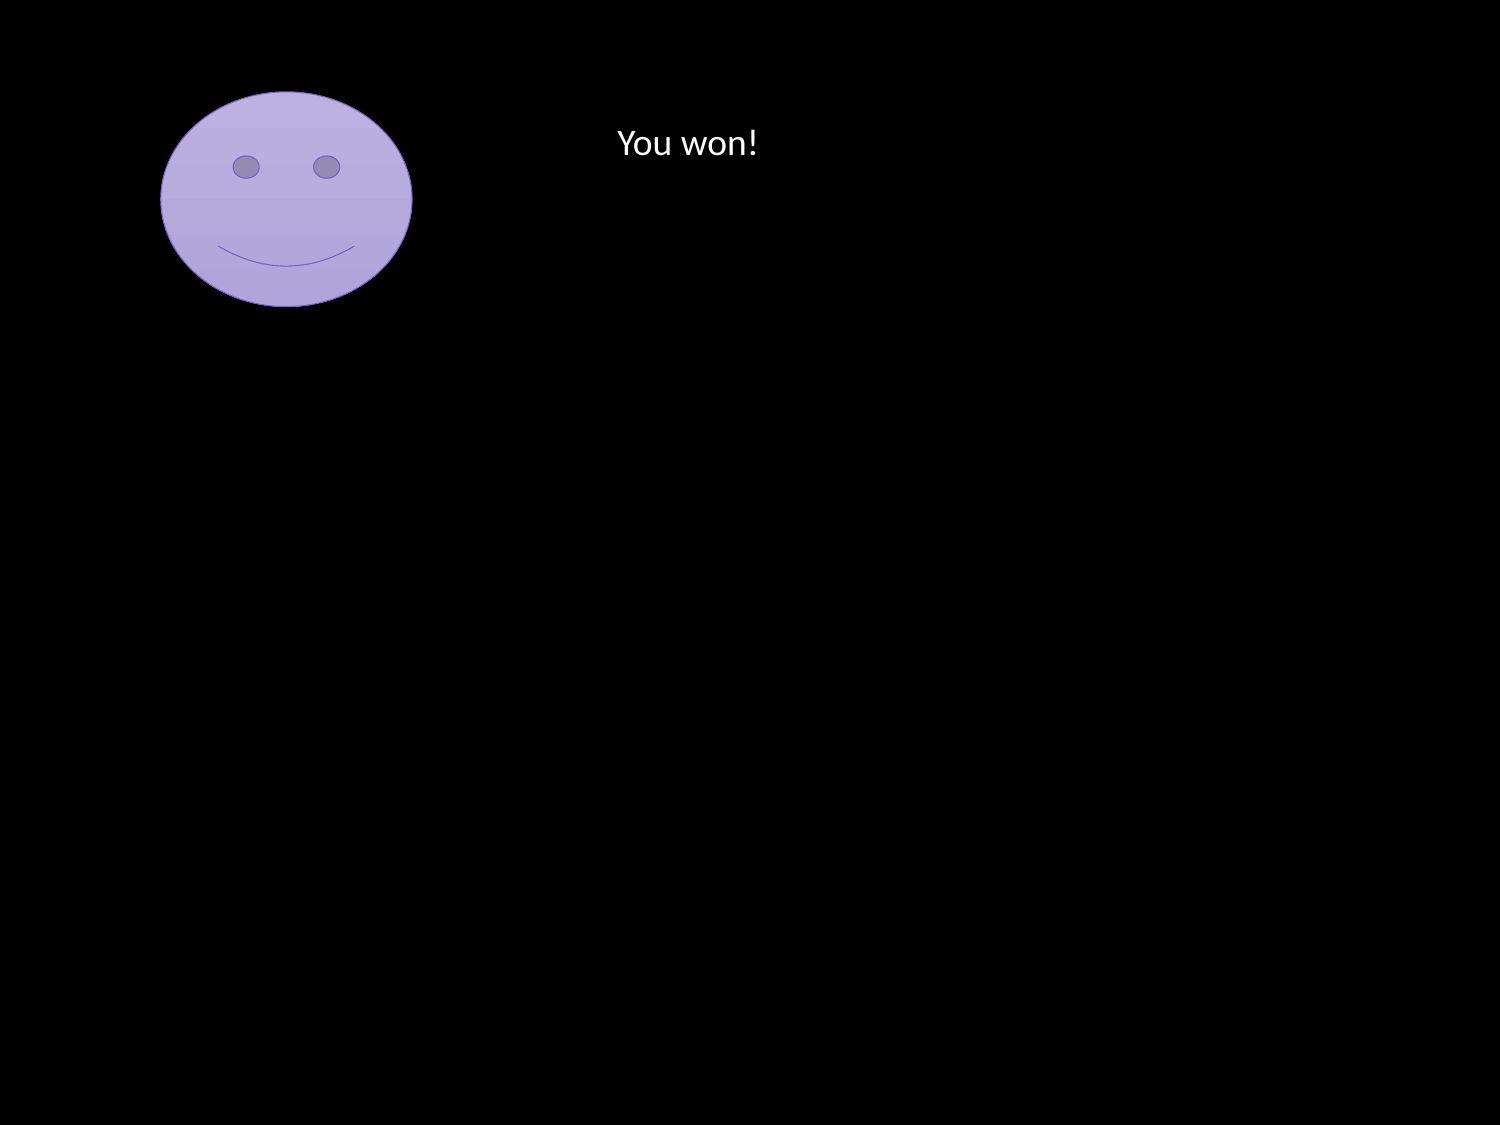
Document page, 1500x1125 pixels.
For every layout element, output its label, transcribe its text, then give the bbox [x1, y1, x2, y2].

text_box [160, 91, 413, 308]
text_box You won! [602, 110, 1411, 171]
